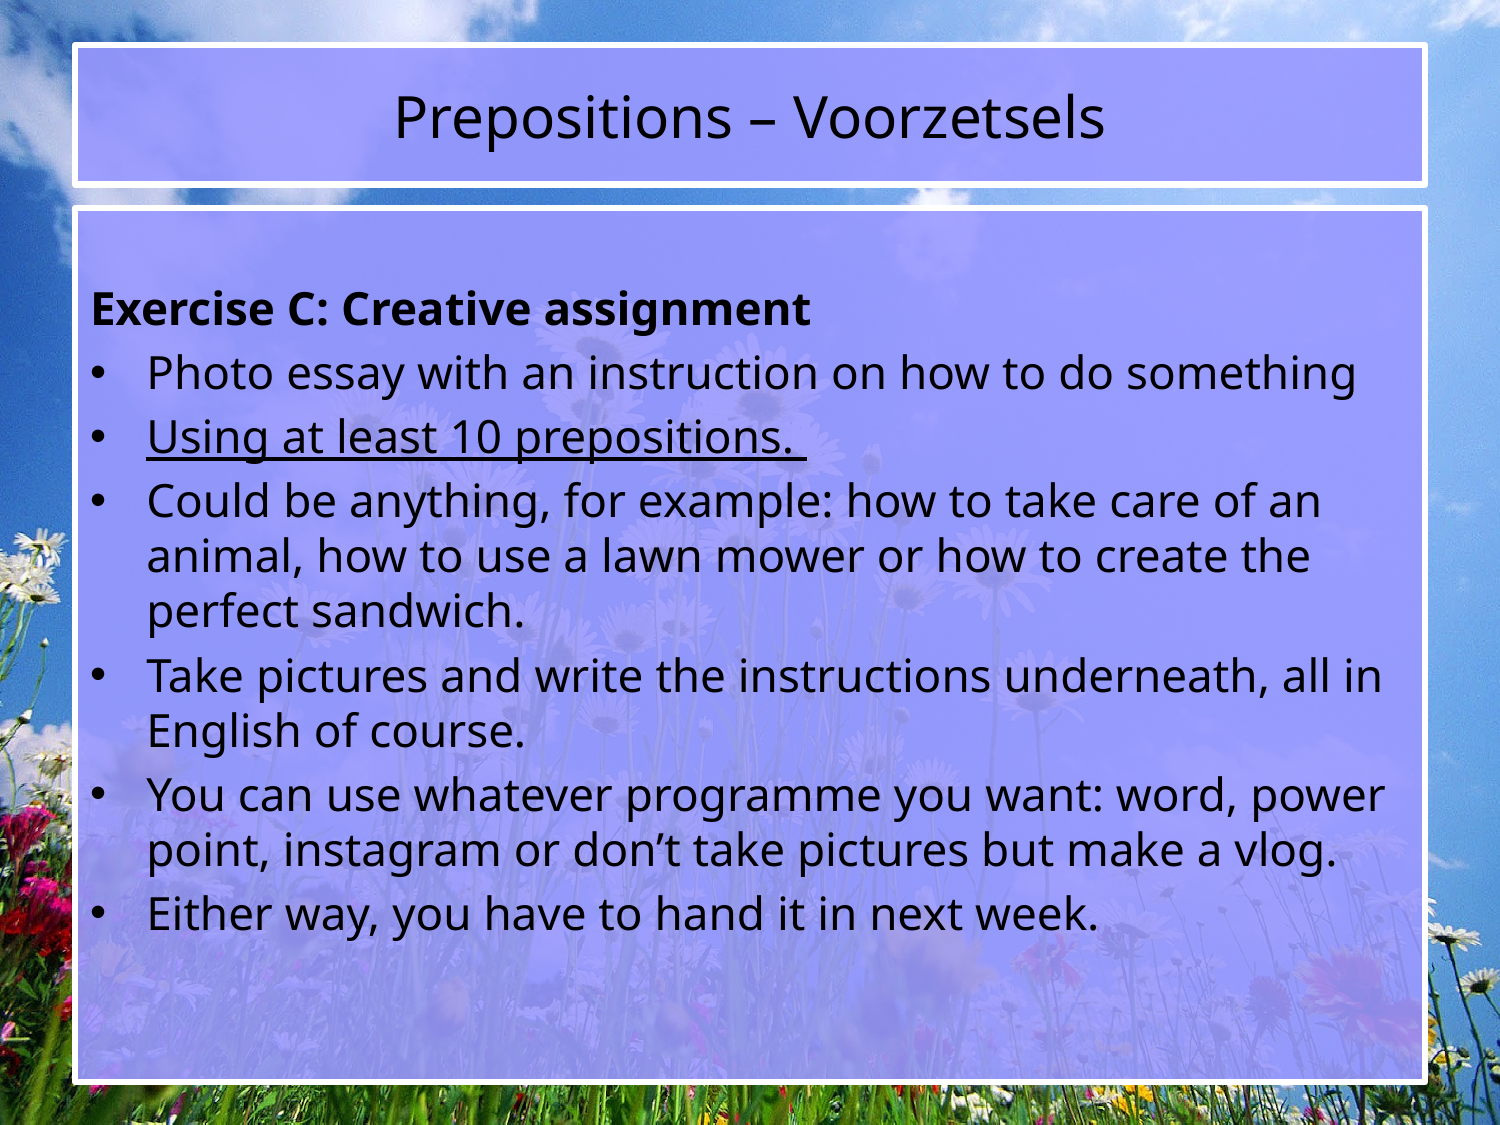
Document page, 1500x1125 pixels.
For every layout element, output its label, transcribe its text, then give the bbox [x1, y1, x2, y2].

list Exercise C: Creative assignment Photo essay with an instruction on how to do something Using at least 10 prepositions. Could be anything, for example: how to take care of an animal, how to use a lawn mower or how to create the perfect sandwich. Take pictures and write the instructions underneath, all in English of course. You can use whatever programme you want: word, power point, instagram or don’t take pictures but make a vlog. Either way, you have to hand it in next week. [72, 205, 1428, 1085]
title Prepositions – Voorzetsels [72, 42, 1428, 188]
picture [0, 0, 1500, 1125]
